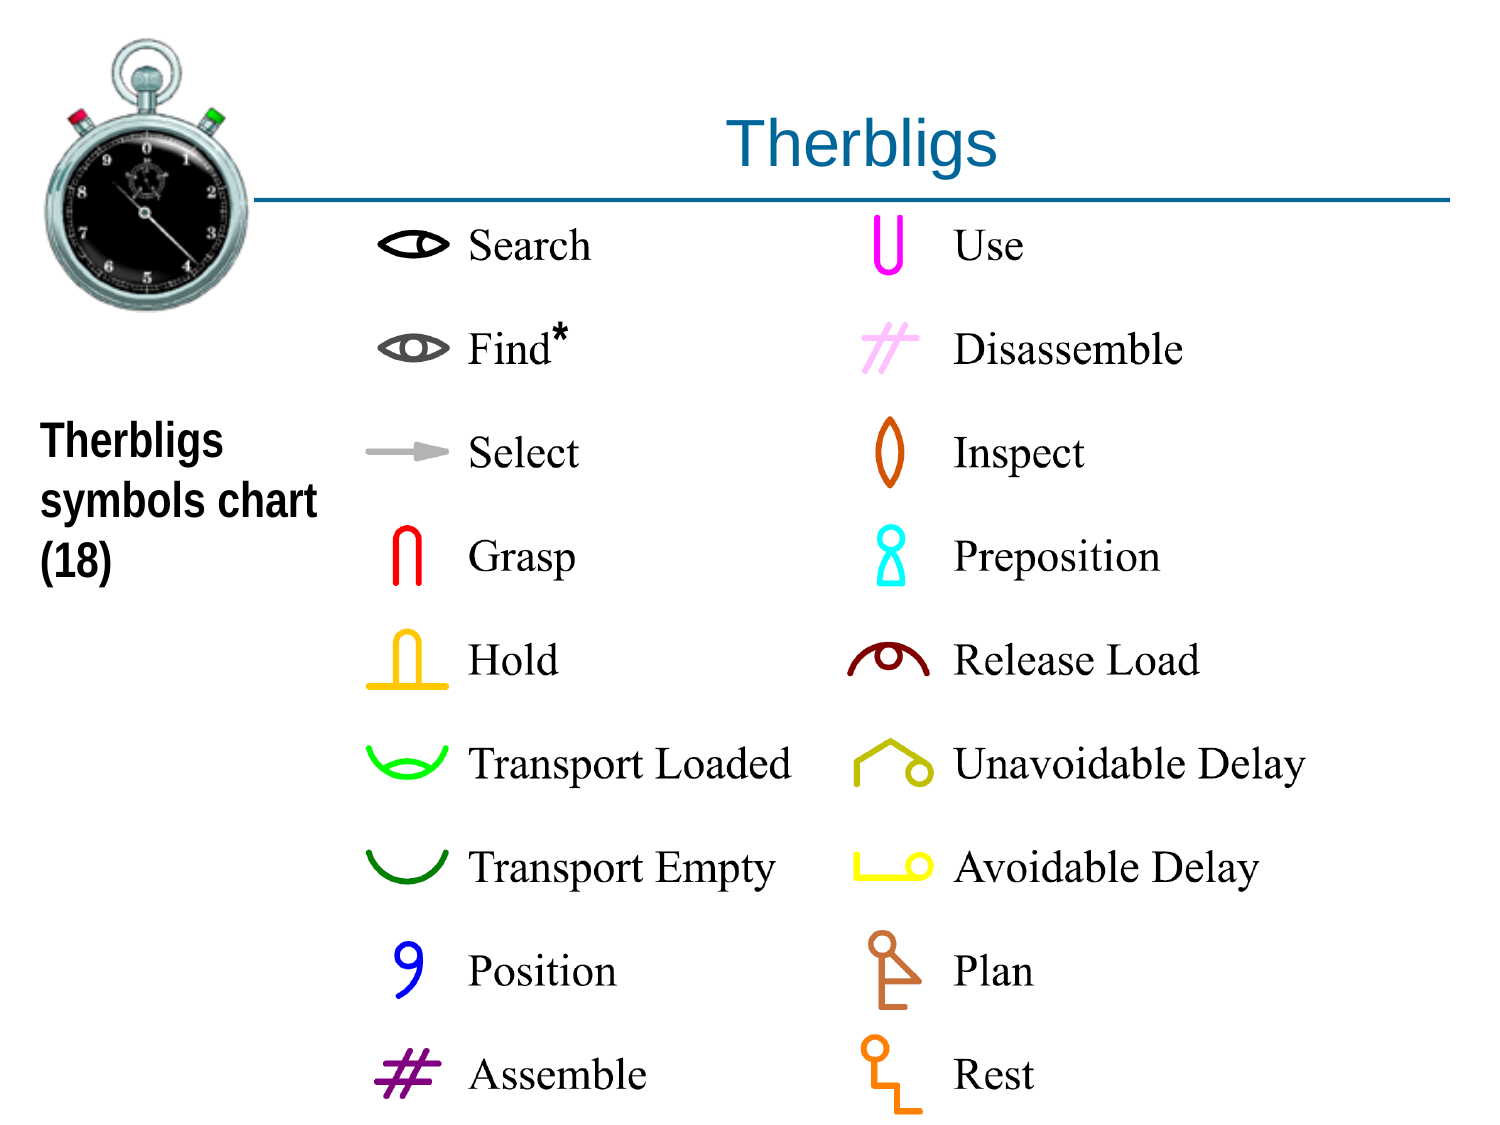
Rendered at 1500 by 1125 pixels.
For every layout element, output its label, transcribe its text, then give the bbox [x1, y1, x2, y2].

title Therbligs [275, 37, 1450, 188]
picture [37, 37, 254, 313]
text_box Therbligs symbols chart (18) [24, 399, 350, 595]
picture [362, 212, 1313, 1125]
